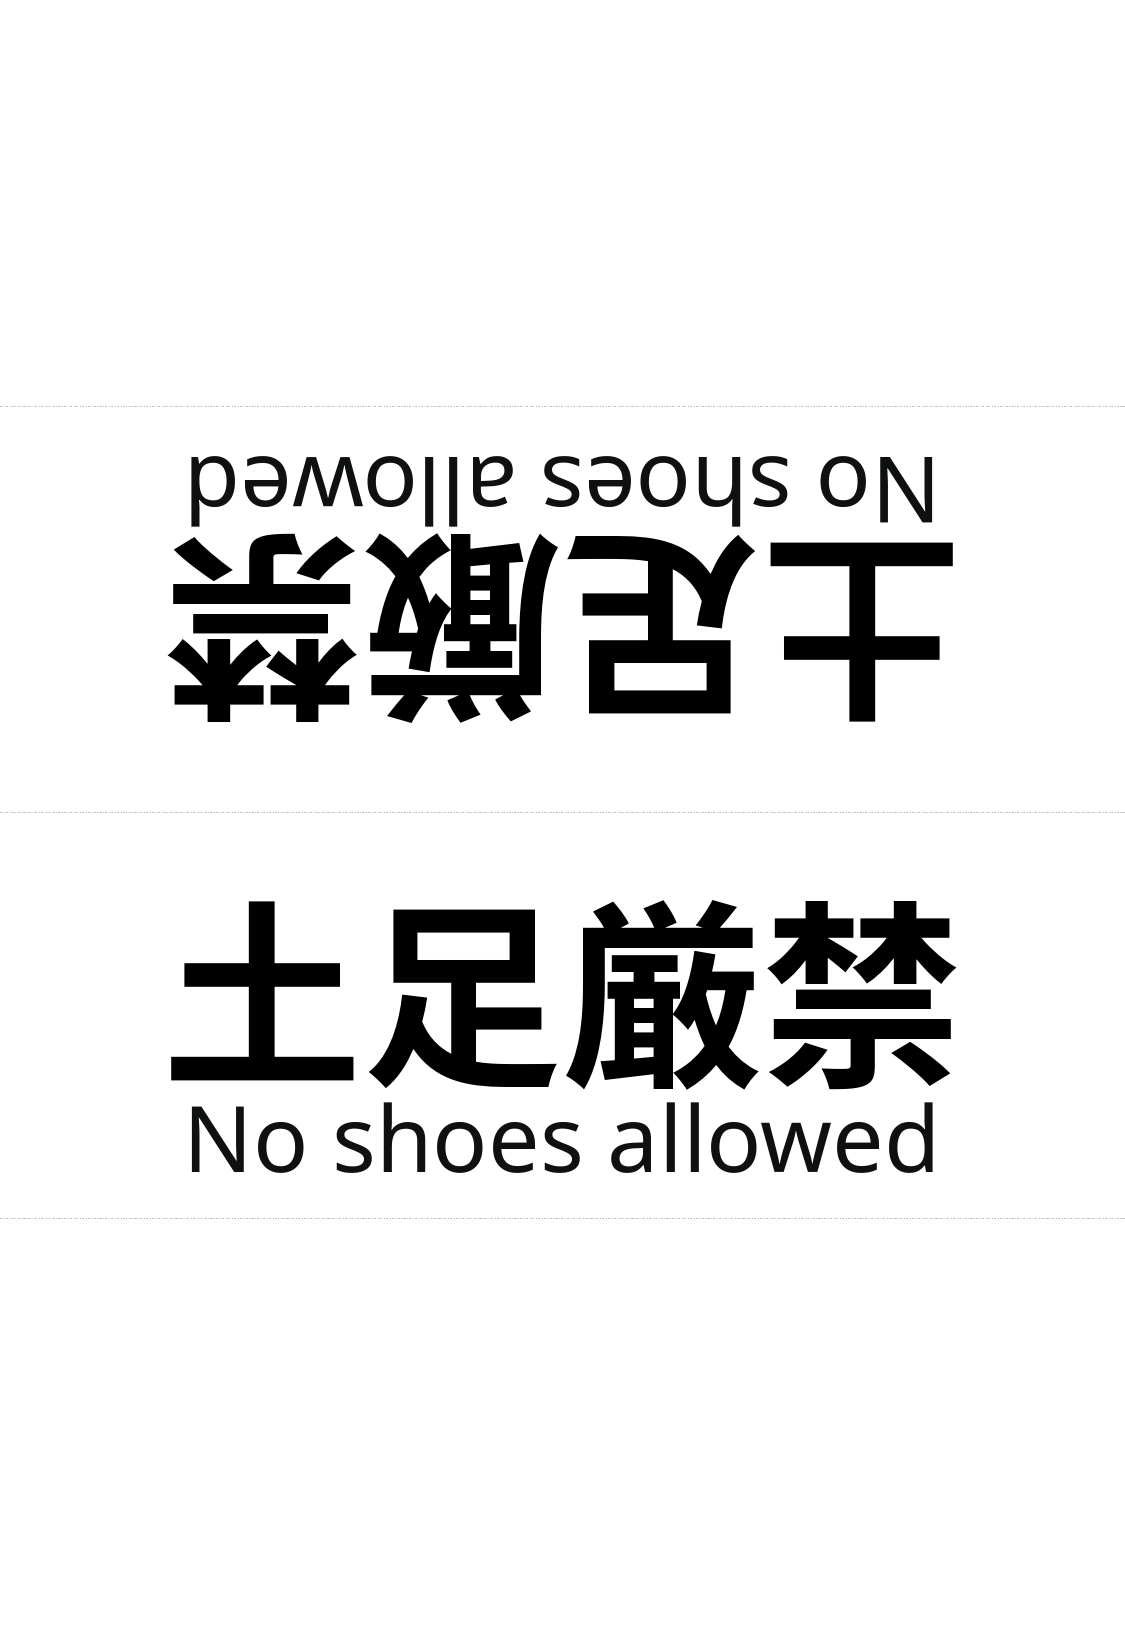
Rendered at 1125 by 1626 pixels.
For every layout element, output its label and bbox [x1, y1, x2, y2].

text_box [143, 864, 982, 1200]
text_box [143, 430, 982, 760]
